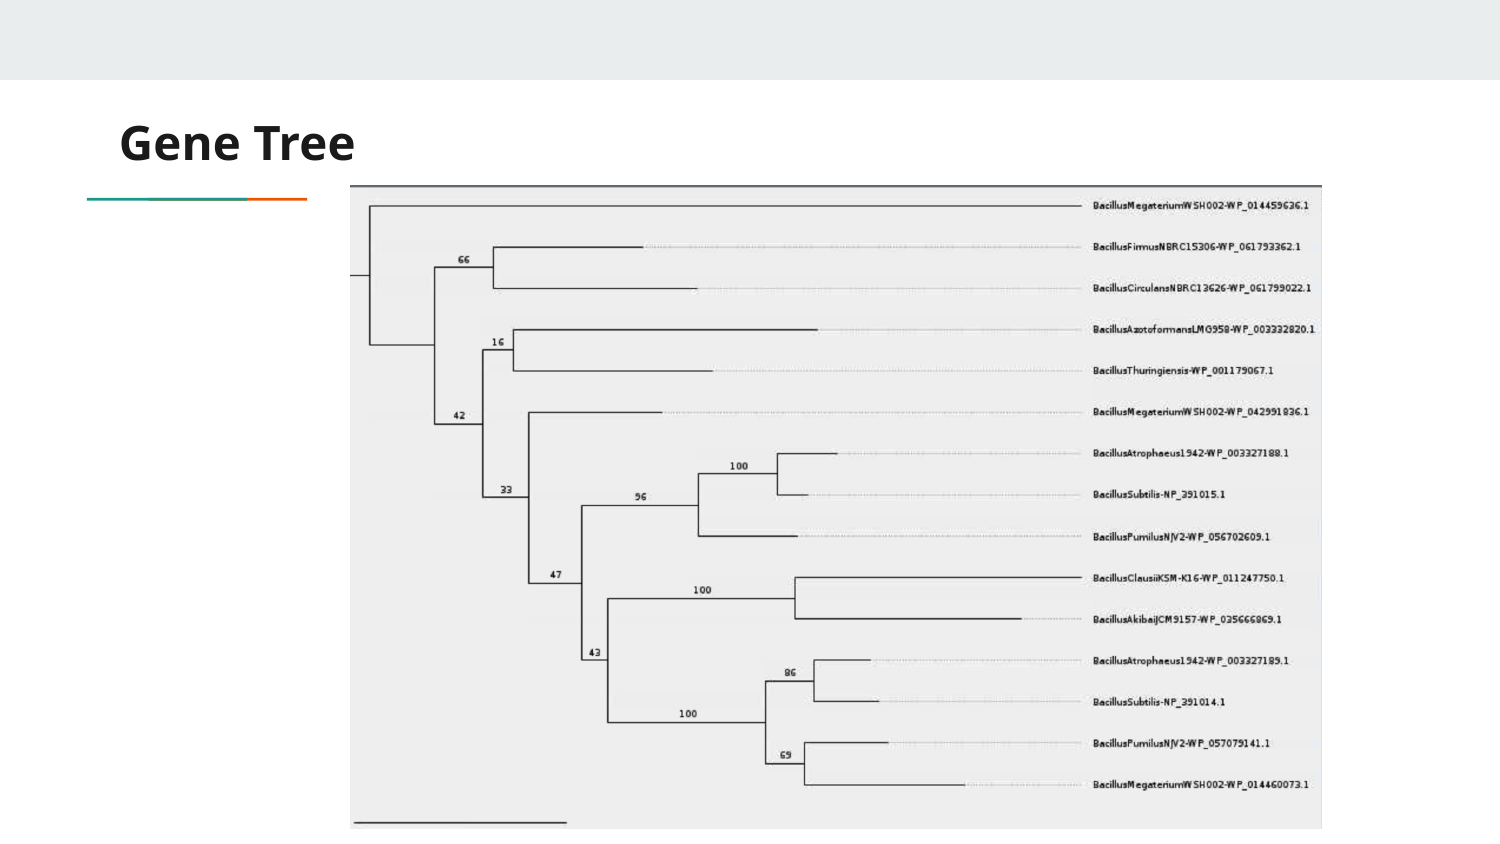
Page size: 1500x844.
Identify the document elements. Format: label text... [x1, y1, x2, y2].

title Gene Tree [104, 97, 1366, 186]
picture [349, 185, 1322, 829]
